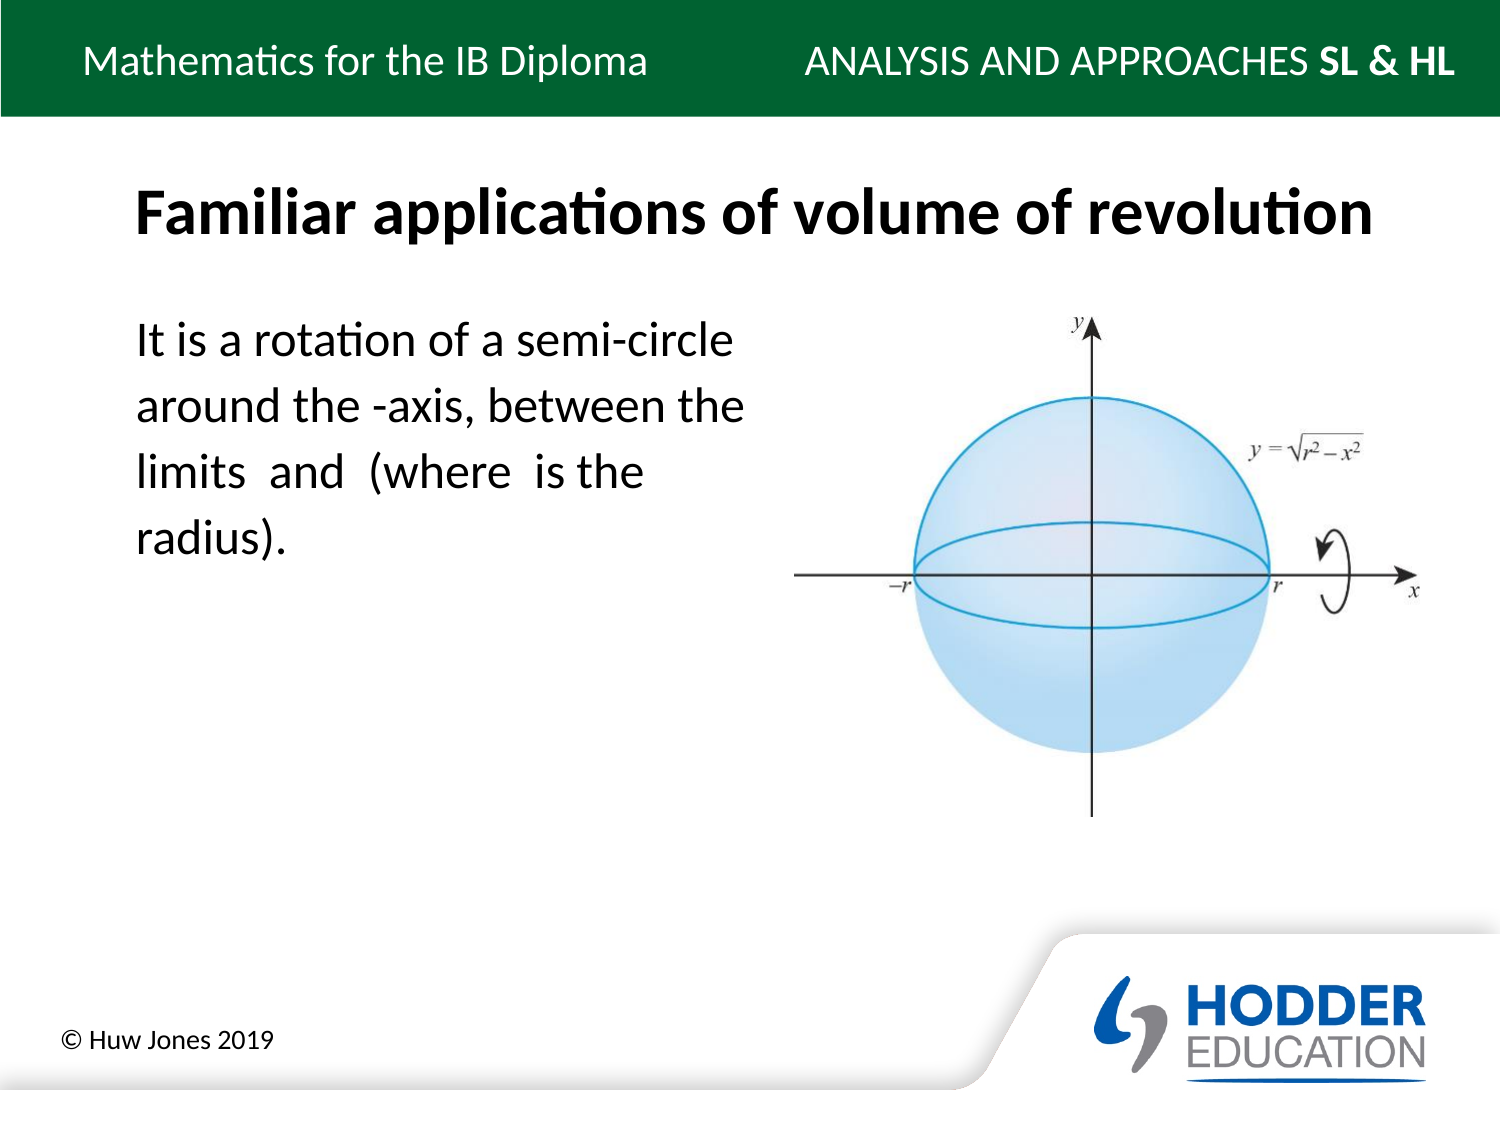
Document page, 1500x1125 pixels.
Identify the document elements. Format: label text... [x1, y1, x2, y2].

text_box Familiar applications of volume of revolution [135, 168, 1408, 249]
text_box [0, 898, 1500, 1125]
picture [794, 308, 1420, 817]
text_box Mathematics for the IB Diploma ANALYSIS AND APPROACHES SL & HL [0, 0, 1500, 118]
